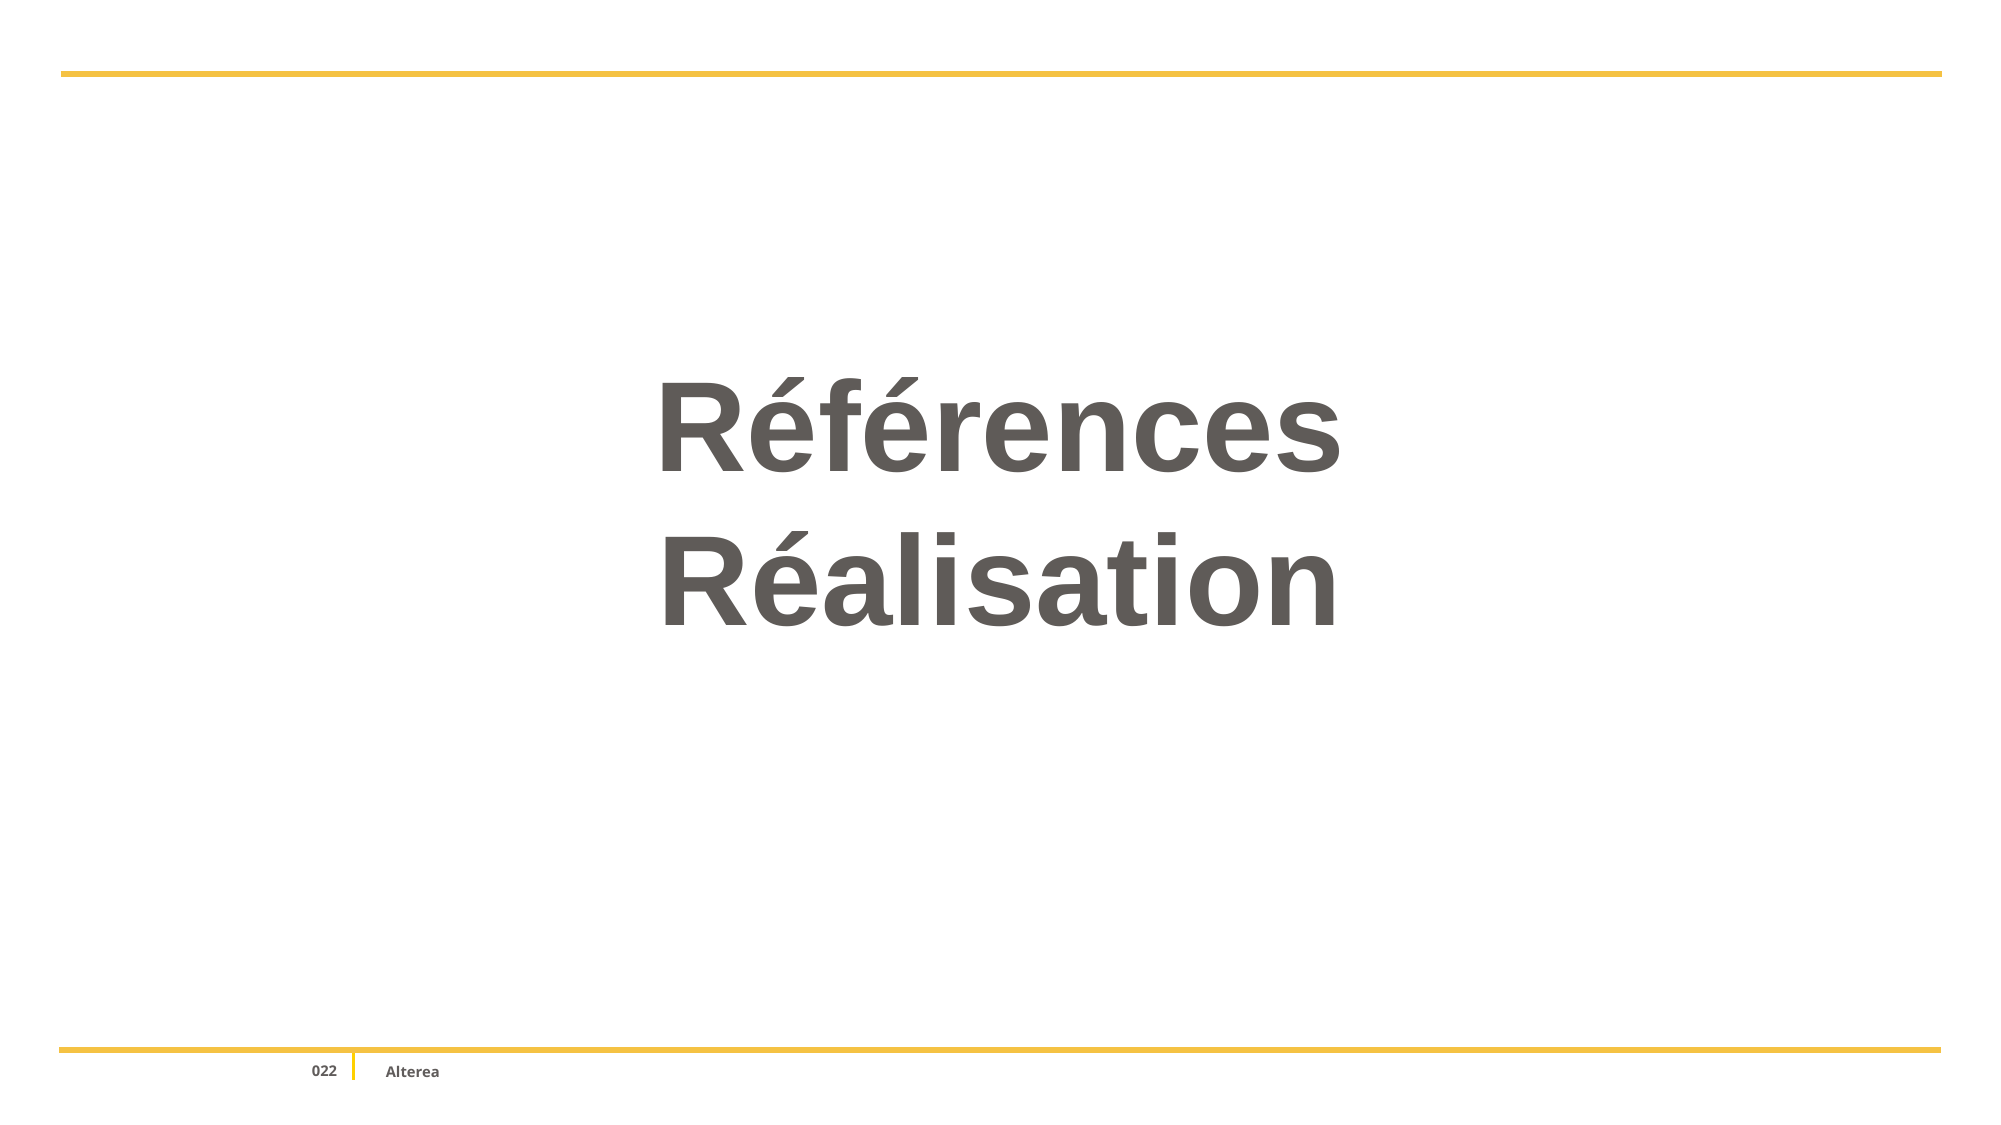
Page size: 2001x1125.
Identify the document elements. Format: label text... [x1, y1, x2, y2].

text_box Références Réalisation [525, 343, 1475, 652]
